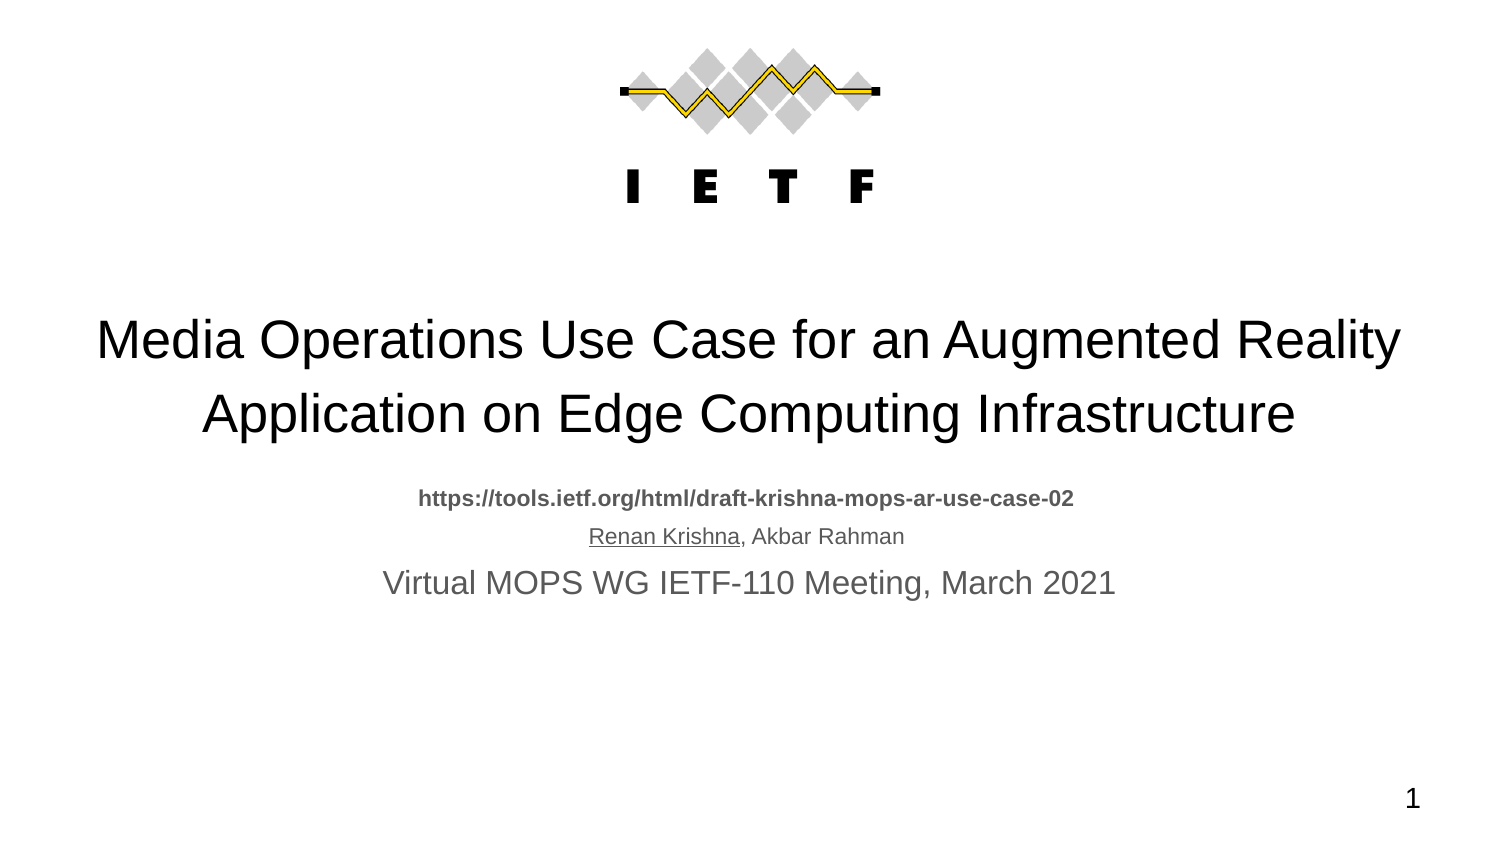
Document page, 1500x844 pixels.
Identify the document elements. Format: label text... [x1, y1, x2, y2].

title Media Operations Use Case for an Augmented Reality Application on Edge Computing Infrastructure [51, 122, 1449, 459]
subtitle https://tools.ietf.org/html/draft-krishna-mops-ar-use-case-02 Renan Krishna, Akbar Rahman Virtual MOPS WG IETF-110 Meeting, March 2021 [51, 464, 1449, 595]
picture [604, 27, 895, 218]
slide_number 1 [1389, 764, 1480, 830]
